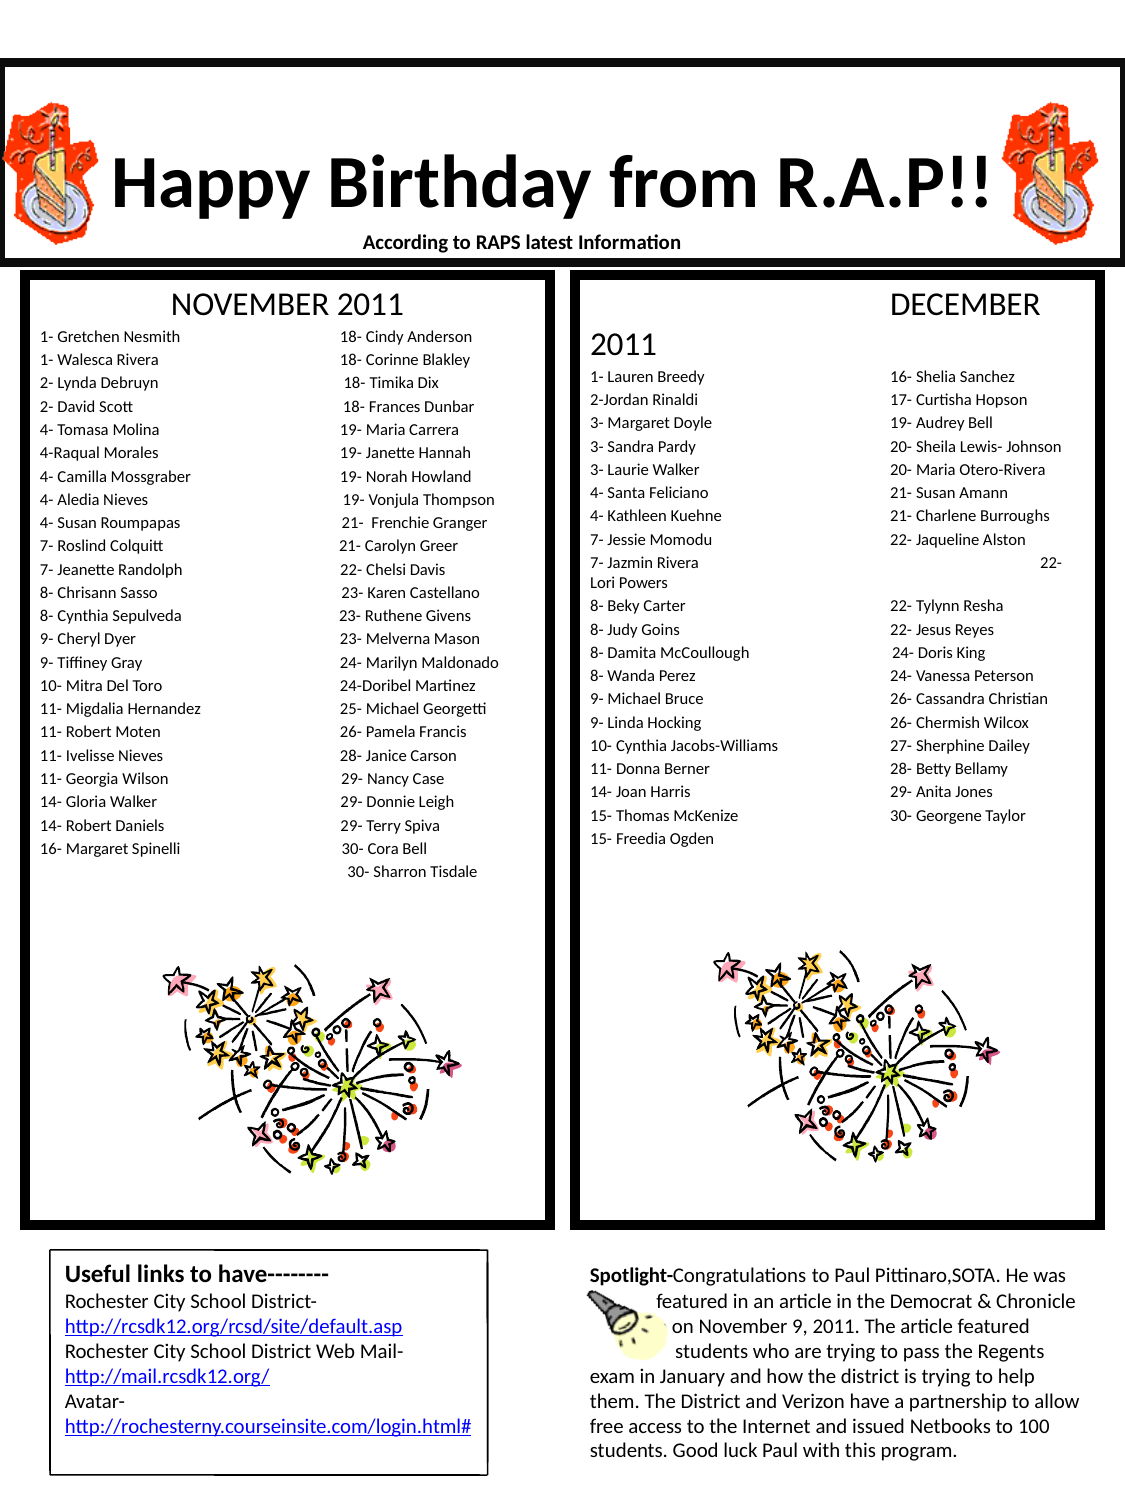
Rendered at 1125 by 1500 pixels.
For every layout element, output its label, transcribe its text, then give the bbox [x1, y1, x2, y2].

text_box Spotlight-Congratulations to Paul Pittinaro,SOTA. He was featured in an article in the Democrat & Chronicle o on November 9, 2011. The article featured students who are trying to pass the Regents exam in January and how the district is trying to help them. The District and Verizon have a partnership to allow free access to the Internet and issued Netbooks to 100 students. Good luck Paul with this program. [574, 1249, 1100, 1470]
picture [162, 963, 463, 1176]
text_box Useful links to have-------- Rochester City School District- http://rcsdk12.org/rcsd/site/default.asp Rochester City School District Web Mail- http://mail.rcsdk12.org/ Avatar- http://rochesterny.courseinsite.com/login.html# [49, 1250, 488, 1500]
picture [999, 99, 1101, 248]
picture [586, 1272, 682, 1374]
picture [712, 949, 1001, 1163]
list DECEMBER 2011 1- Lauren Breedy 16- Shelia Sanchez 2-Jordan Rinaldi 17- Curtisha Hopson 3- Margaret Doyle 19- Audrey Bell 3- Sandra Pardy 20- Sheila Lewis- Johnson 3- Laurie Walker 20- Maria Otero-Rivera 4- Santa Feliciano 21- Susan Amann 4- Kathleen Kuehne 21- Charlene Burroughs 7- Jessie Momodu 22- Jaqueline Alston 7- Jazmin Rivera 22- Lori Powers 8- Beky Carter 22- Tylynn Resha 8- Judy Goins 22- Jesus Reyes 8- Damita McCoullough 24- Doris King 8- Wanda Perez 24- Vanessa Peterson 9- Michael Bruce 26- Cassandra Christian 9- Linda Hocking 26- Chermish Wilcox 10- Cynthia Jacobs-Williams 27- Sherphine Dailey 11- Donna Berner 28- Betty Bellamy 14- Joan Harris 29- Anita Jones 15- Thomas McKenize 30- Georgene Taylor 15- Freedia Ogden [574, 274, 1101, 1226]
list NOVEMBER 2011 1- Gretchen Nesmith 18- Cindy Anderson 1- Walesca Rivera 18- Corinne Blakley 2- Lynda Debruyn 18- Timika Dix 2- David Scott 18- Frances Dunbar 4- Tomasa Molina 19- Maria Carrera 4-Raqual Morales 19- Janette Hannah 4- Camilla Mossgraber 19- Norah Howland 4- Aledia Nieves 19- Vonjula Thompson 4- Susan Roumpapas 21- Frenchie Granger 7- Roslind Colquitt 21- Carolyn Greer 7- Jeanette Randolph 22- Chelsi Davis 8- Chrisann Sasso 23- Karen Castellano 8- Cynthia Sepulveda 23- Ruthene Givens 9- Cheryl Dyer 23- Melverna Mason 9- Tiffiney Gray 24- Marilyn Maldonado 10- Mitra Del Toro 24-Doribel Martinez 11- Migdalia Hernandez 25- Michael Georgetti 11- Robert Moten 26- Pamela Francis 11- Ivelisse Nieves 28- Janice Carson 11- Georgia Wilson 29- Nancy Case 14- Gloria Walker 29- Donnie Leigh 14- Robert Daniels 29- Terry Spiva 16- Margaret Spinelli 30- Cora Bell 30- Sharron Tisdale [24, 274, 551, 1226]
title Happy Birthday from R.A.P!! According to RAPS latest Information [0, 62, 1125, 263]
picture [0, 99, 101, 249]
